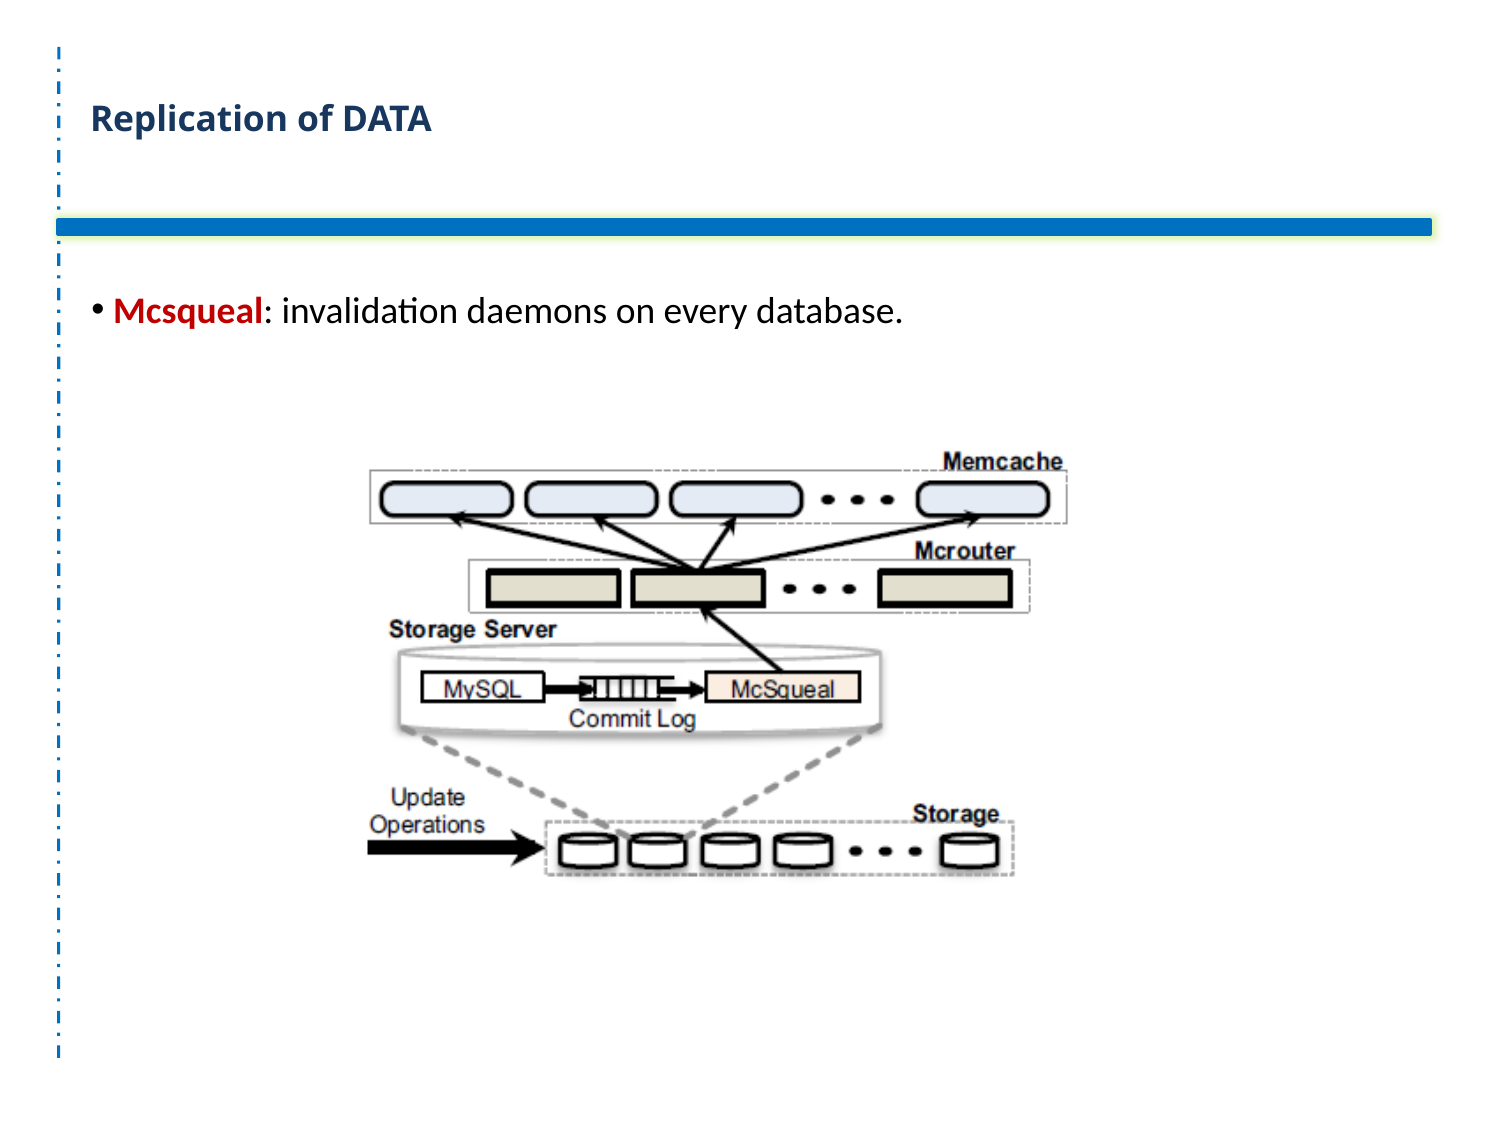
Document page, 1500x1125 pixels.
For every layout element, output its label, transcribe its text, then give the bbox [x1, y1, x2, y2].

text_box [56, 218, 1432, 236]
picture [324, 396, 1093, 906]
title Replication of DATA [75, 45, 1425, 211]
text_box Mcsqueal: invalidation daemons on every database. [76, 278, 1137, 339]
text_box [53, 255, 1403, 1024]
